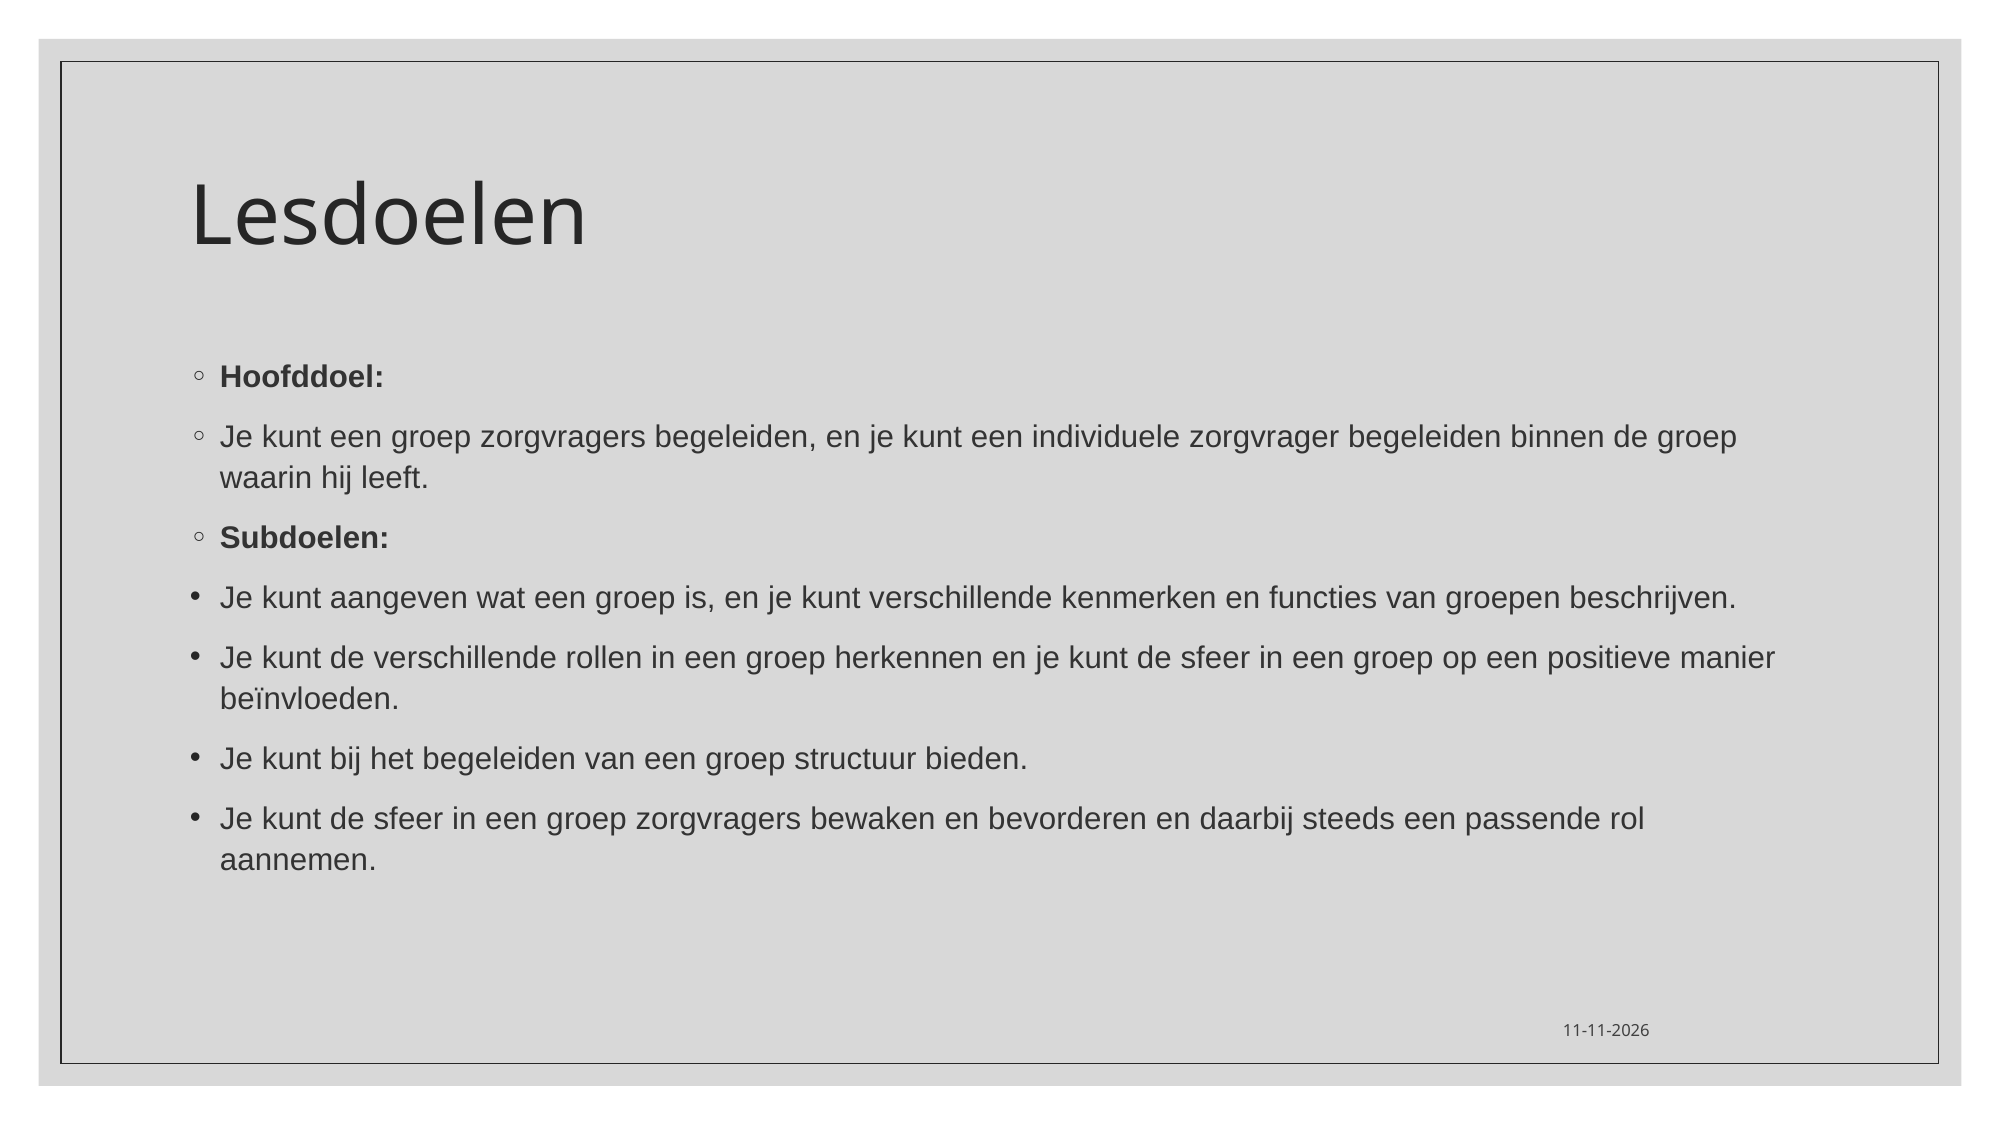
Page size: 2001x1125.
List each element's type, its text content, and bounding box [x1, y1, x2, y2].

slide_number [1190, 990, 1665, 1050]
title Lesdoelen [174, 105, 1825, 331]
list Hoofddoel: Je kunt een groep zorgvragers begeleiden, en je kunt een individuele zorgvrager begeleiden binnen de groep waarin hij leeft. Subdoelen: Je kunt aangeven wat een groep is, en je kunt verschillende kenmerken en functies van groepen beschrijven. Je kunt de verschillende rollen in een groep herkennen en je kunt de sfeer in een groep op een positieve manier beïnvloeden. Je kunt bij het begeleiden van een groep structuur bieden. Je kunt de sfeer in een groep zorgvragers bewaken en bevorderen en daarbij steeds een passende rol aannemen. [174, 345, 1825, 977]
